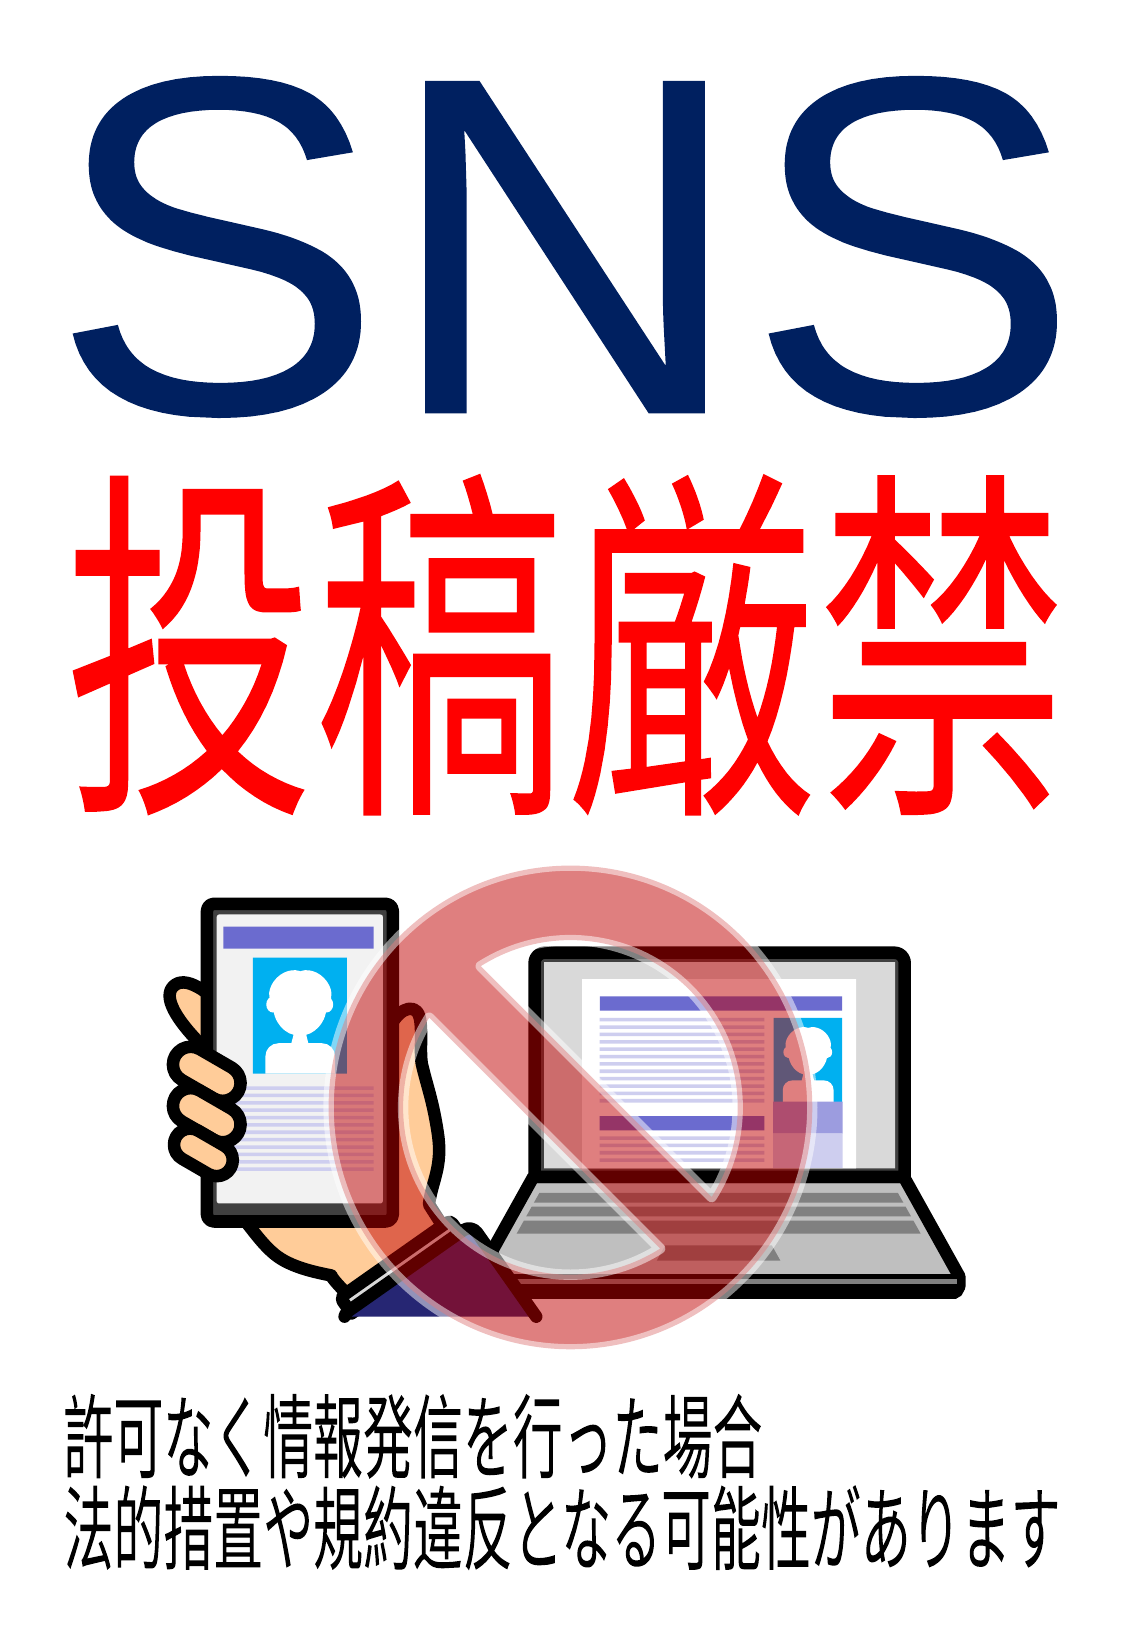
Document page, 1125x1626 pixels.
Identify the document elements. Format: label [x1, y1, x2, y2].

text_box [72, 75, 1058, 817]
text_box [170, 865, 960, 1350]
